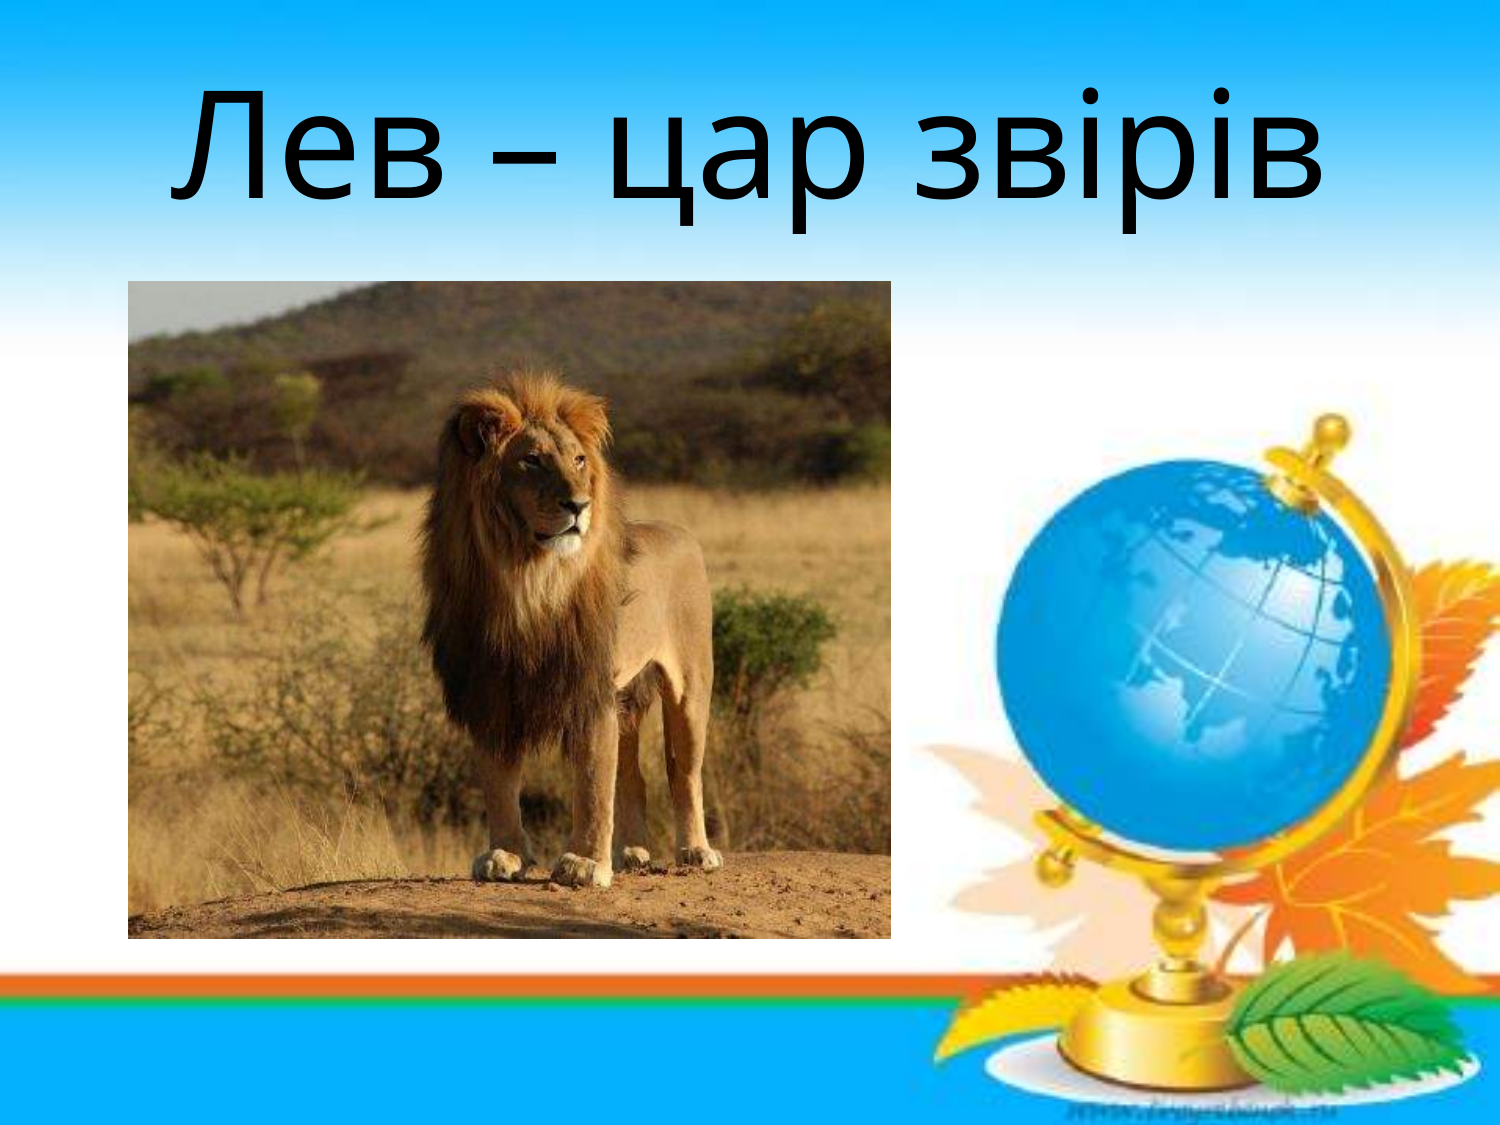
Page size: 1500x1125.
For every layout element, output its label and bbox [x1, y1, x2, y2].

list [128, 280, 891, 940]
picture [0, 36, 1500, 1122]
picture [1450, 1099, 1460, 1105]
